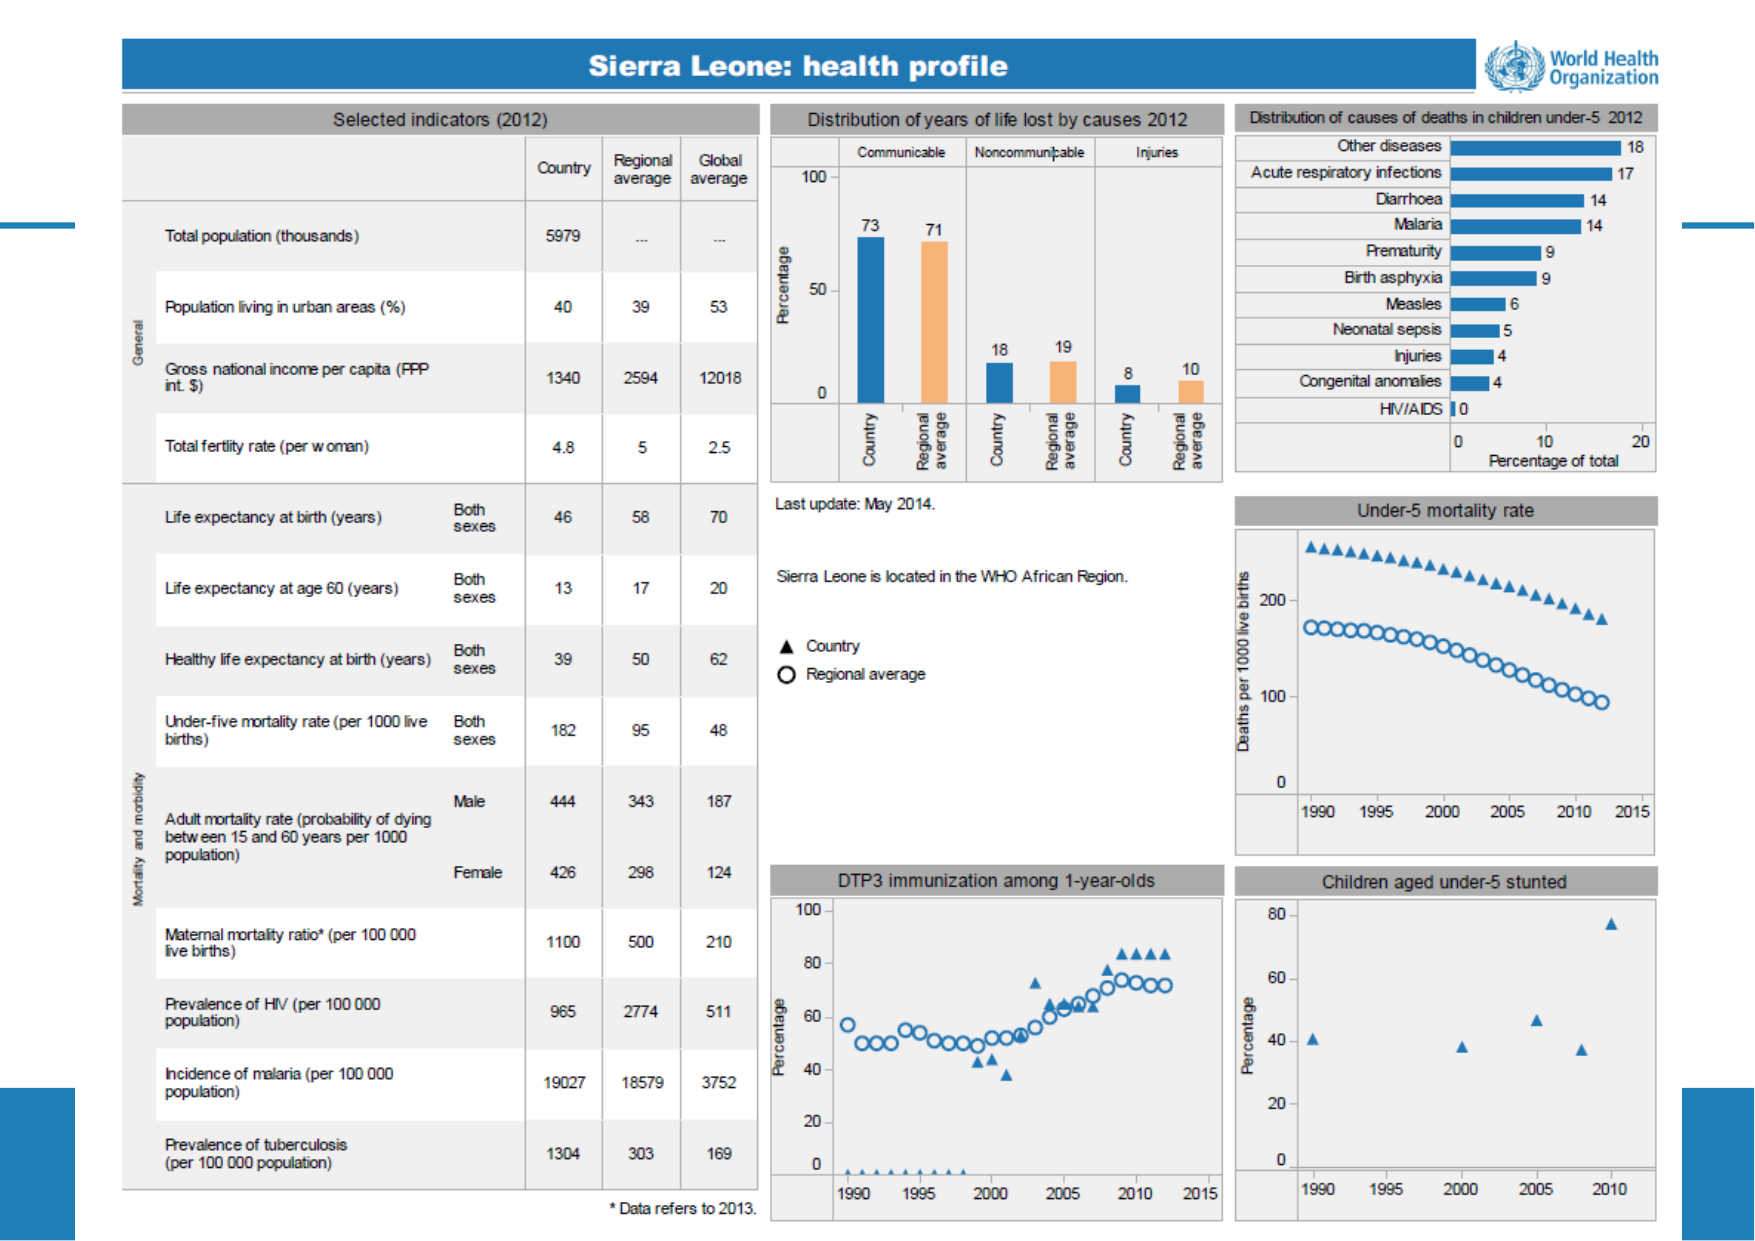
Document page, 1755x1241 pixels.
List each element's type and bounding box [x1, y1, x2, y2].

list [75, 0, 1682, 1241]
